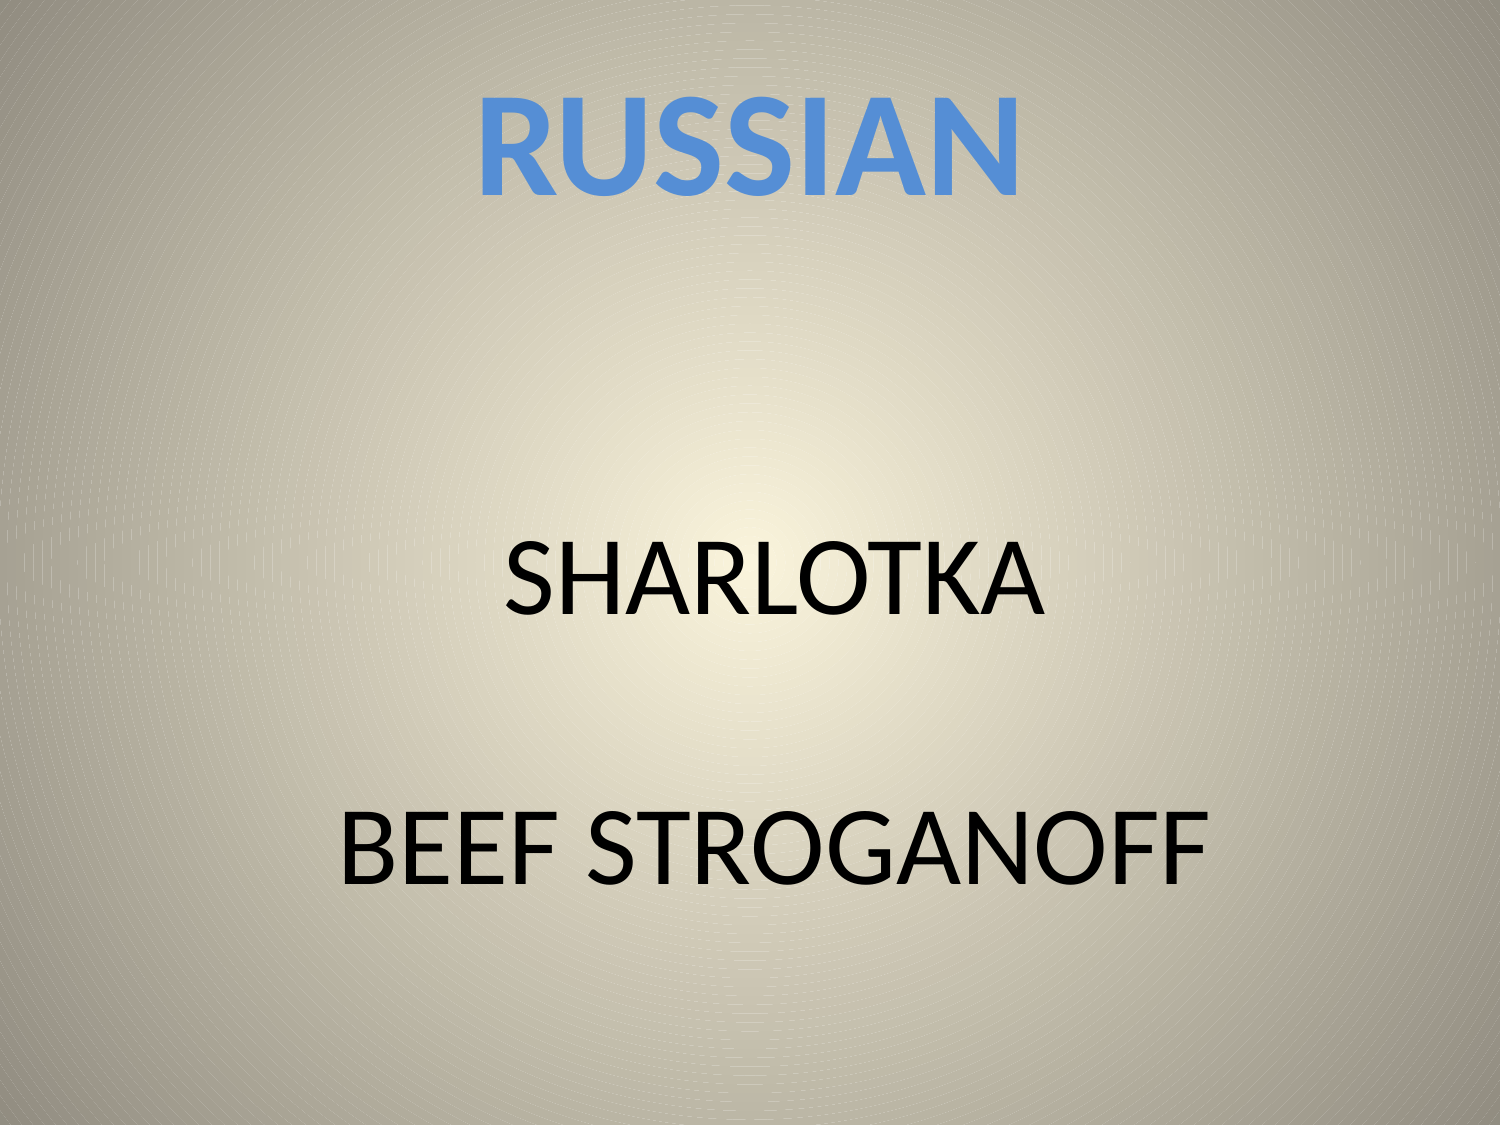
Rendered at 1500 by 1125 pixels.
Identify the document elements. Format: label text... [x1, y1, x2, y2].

text_box SHARLOTKA BEEF STROGANOFF [262, 224, 1288, 915]
text_box RUSSIAN [324, 37, 1175, 224]
